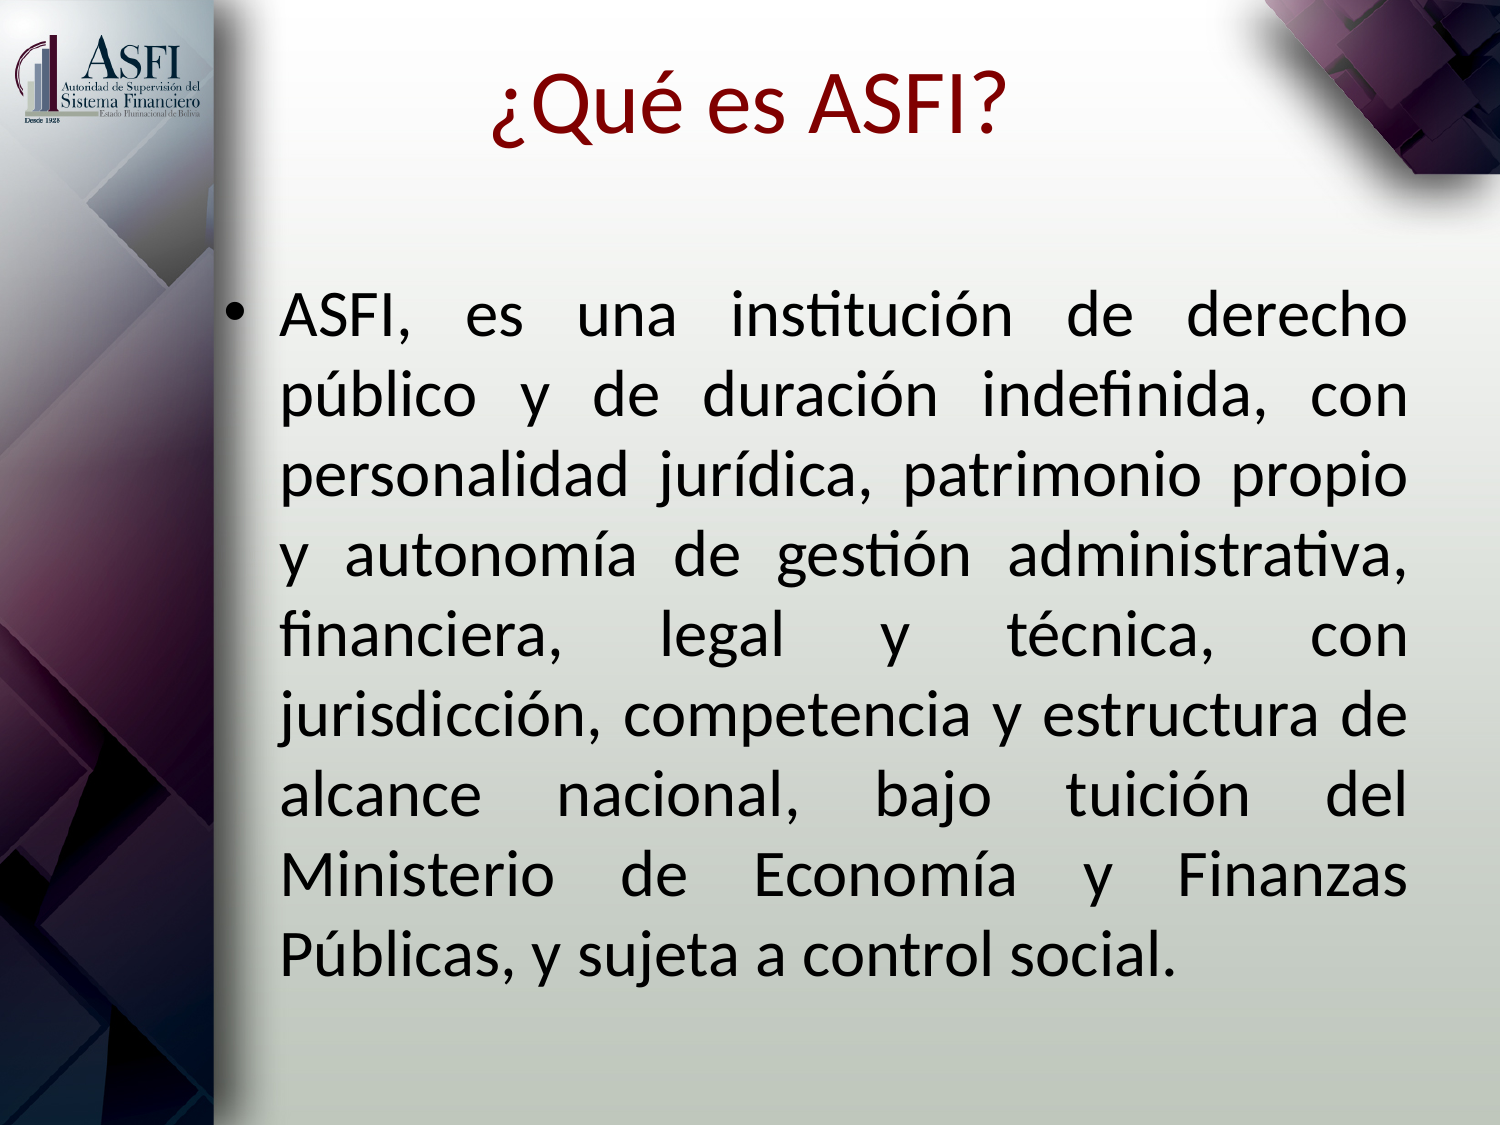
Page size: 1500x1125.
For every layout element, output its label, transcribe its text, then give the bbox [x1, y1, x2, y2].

picture [0, 0, 1500, 1125]
list ASFI, es una institución de derecho público y de duración indefinida, con personalidad jurídica, patrimonio propio y autonomía de gestión administrativa, financiera, legal y técnica, con jurisdicción, competencia y estructura de alcance nacional, bajo tuición del Ministerio de Economía y Finanzas Públicas, y sujeta a control social. [208, 262, 1425, 1005]
title ¿Qué es ASFI? [75, 3, 1425, 191]
